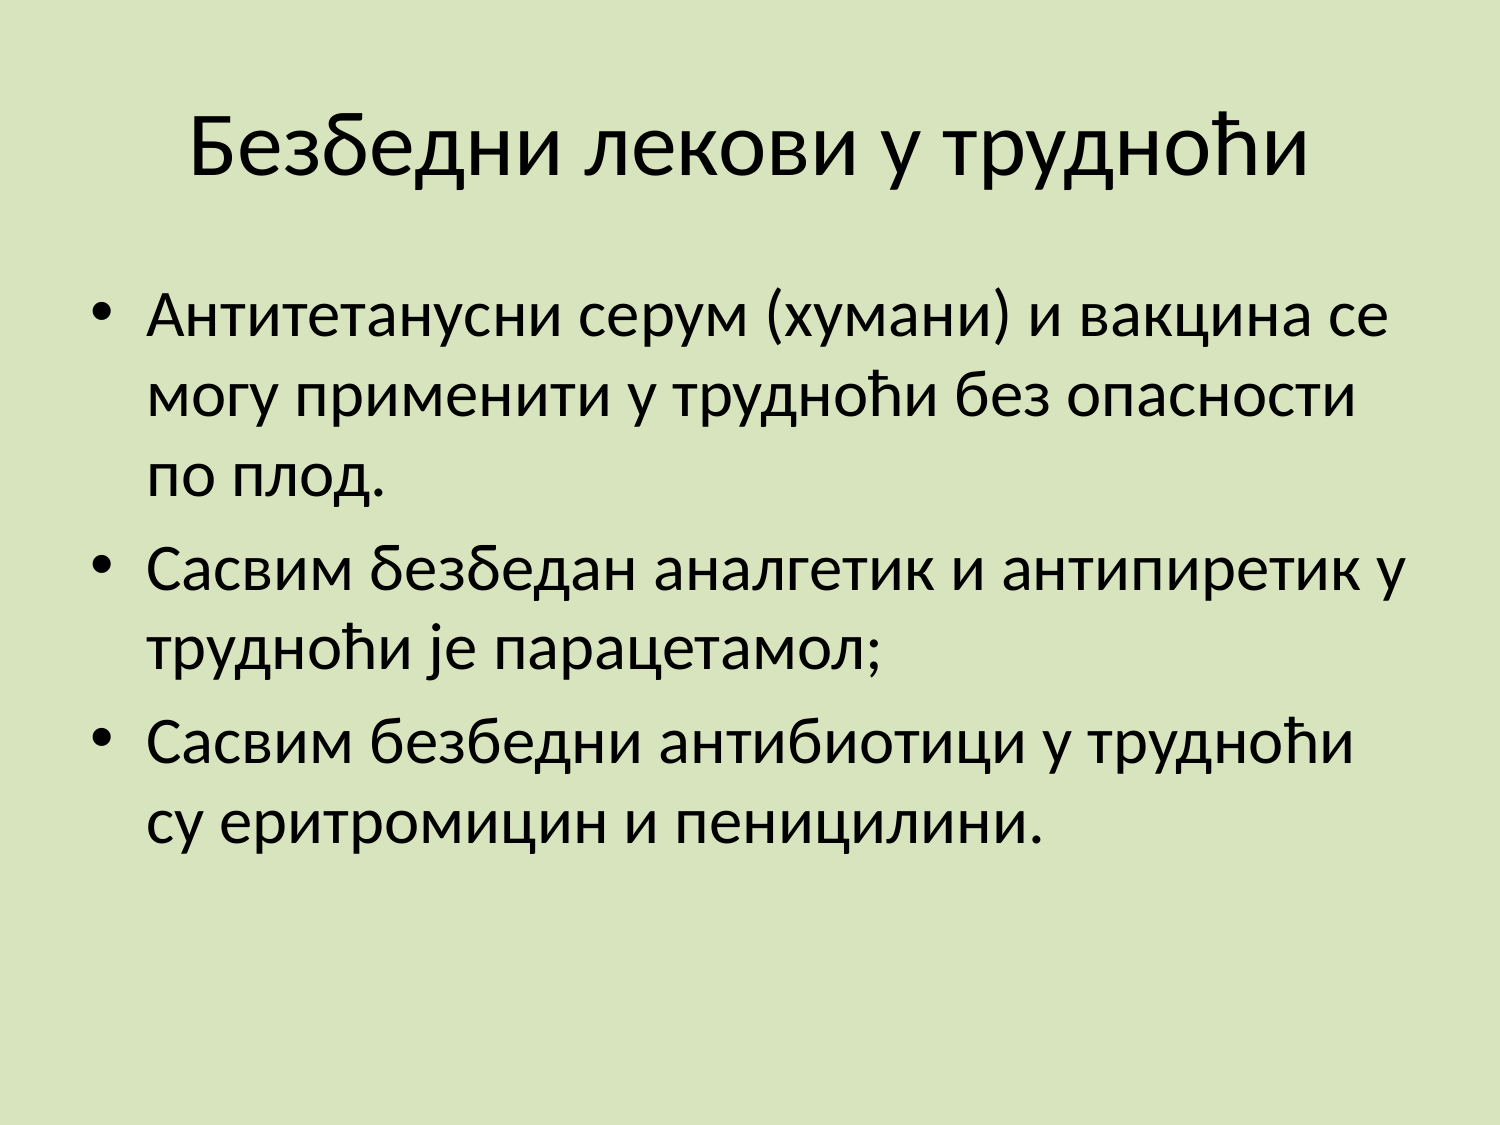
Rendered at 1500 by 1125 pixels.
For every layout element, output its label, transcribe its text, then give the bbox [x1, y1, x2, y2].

list Антитетанусни серум (хумани) и вакцина се могу применити у трудноћи без опасности по плод. Сасвим безбедан аналгетик и антипиретик у трудноћи је парацетамол; Сасвим безбедни антибиотици у трудноћи су еритромицин и пеницилини. [74, 262, 1426, 1006]
title Безбедни лекови у трудноћи [74, 44, 1426, 233]
